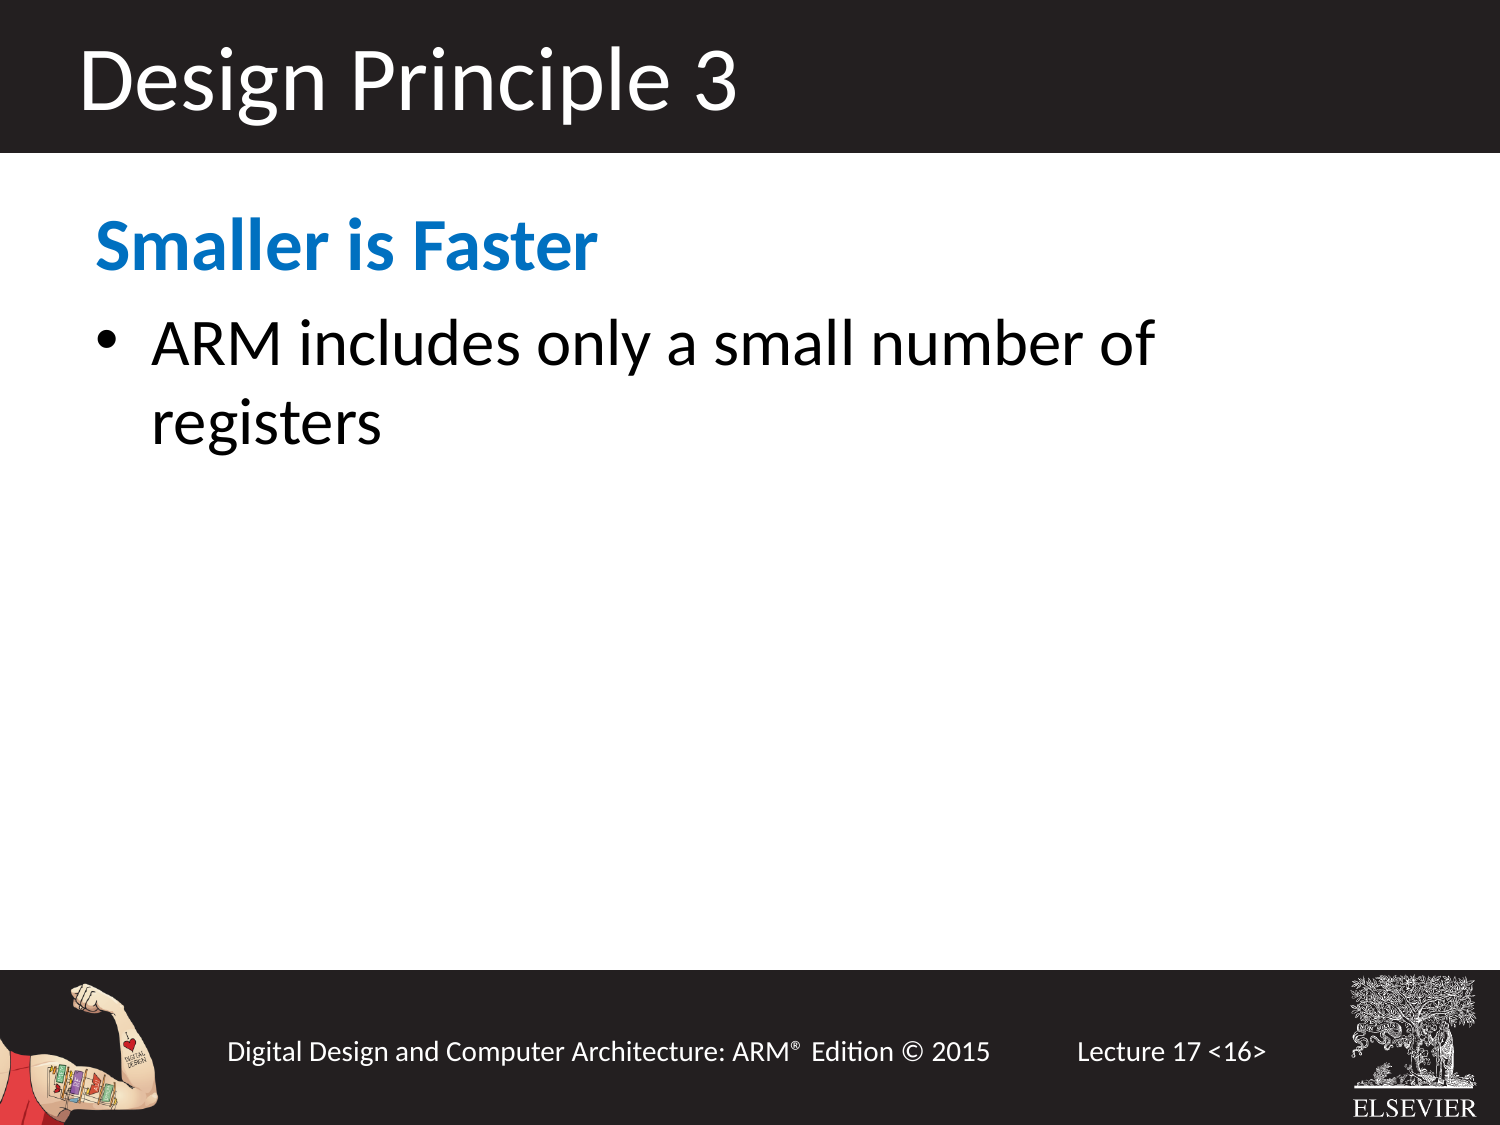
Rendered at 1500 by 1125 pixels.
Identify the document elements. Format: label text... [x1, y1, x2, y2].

text_box [112, 200, 1438, 1050]
list Smaller is Faster ARM includes only a small number of registers [80, 187, 1406, 1038]
picture [0, 979, 163, 1125]
picture [1350, 974, 1477, 1117]
text_box Design Principle 3 [63, 11, 1364, 136]
